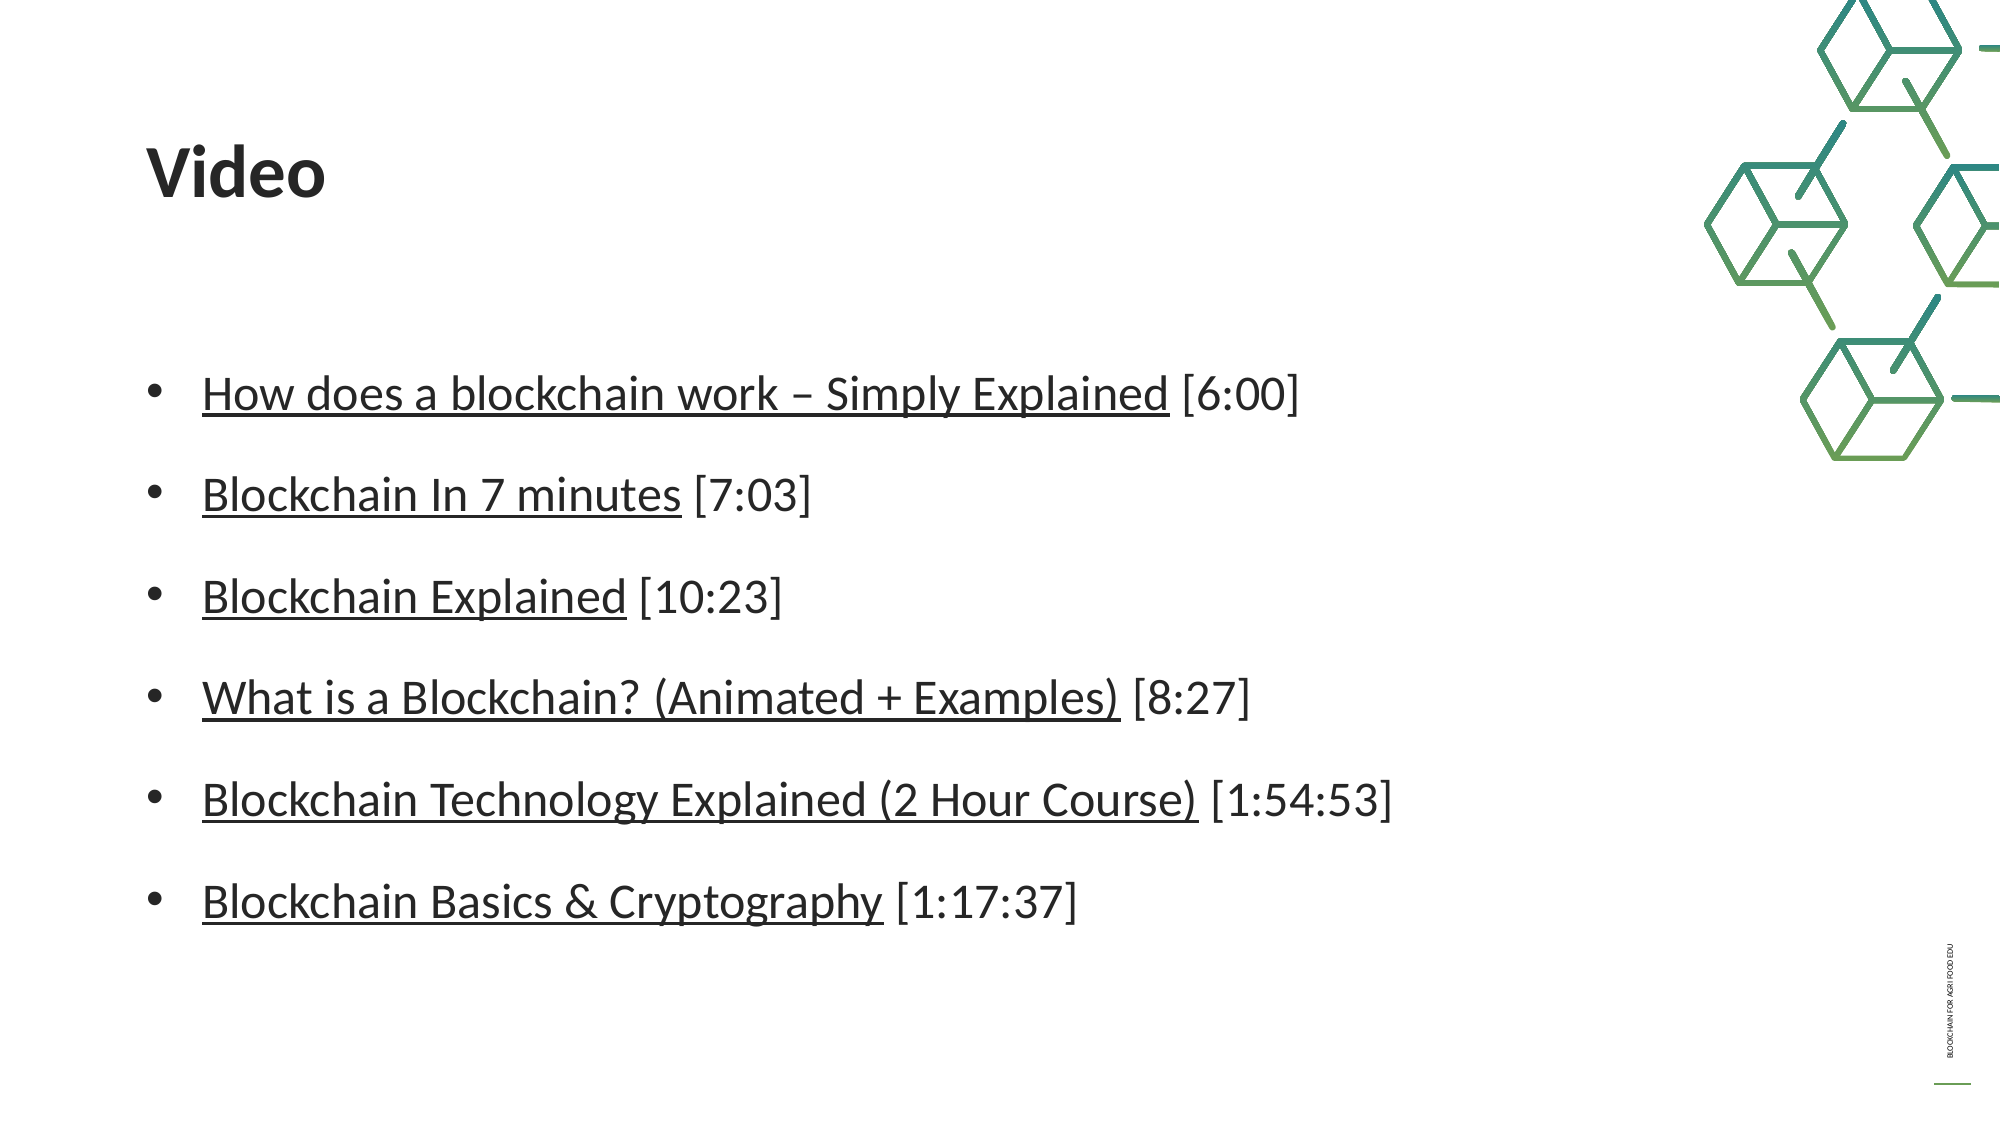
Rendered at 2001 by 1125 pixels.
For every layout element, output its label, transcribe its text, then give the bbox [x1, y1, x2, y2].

list How does a blockchain work – Simply Explained [6:00] Blockchain In 7 minutes [7:03] Blockchain Explained [10:23] What is a Blockchain? (Animated + Examples) [8:27] Blockchain Technology Explained (2 Hour Course) [1:54:53] Blockchain Basics & Cryptography [1:17:37] [130, 348, 1869, 1035]
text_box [1703, 0, 2000, 462]
list Video [130, 124, 1698, 337]
